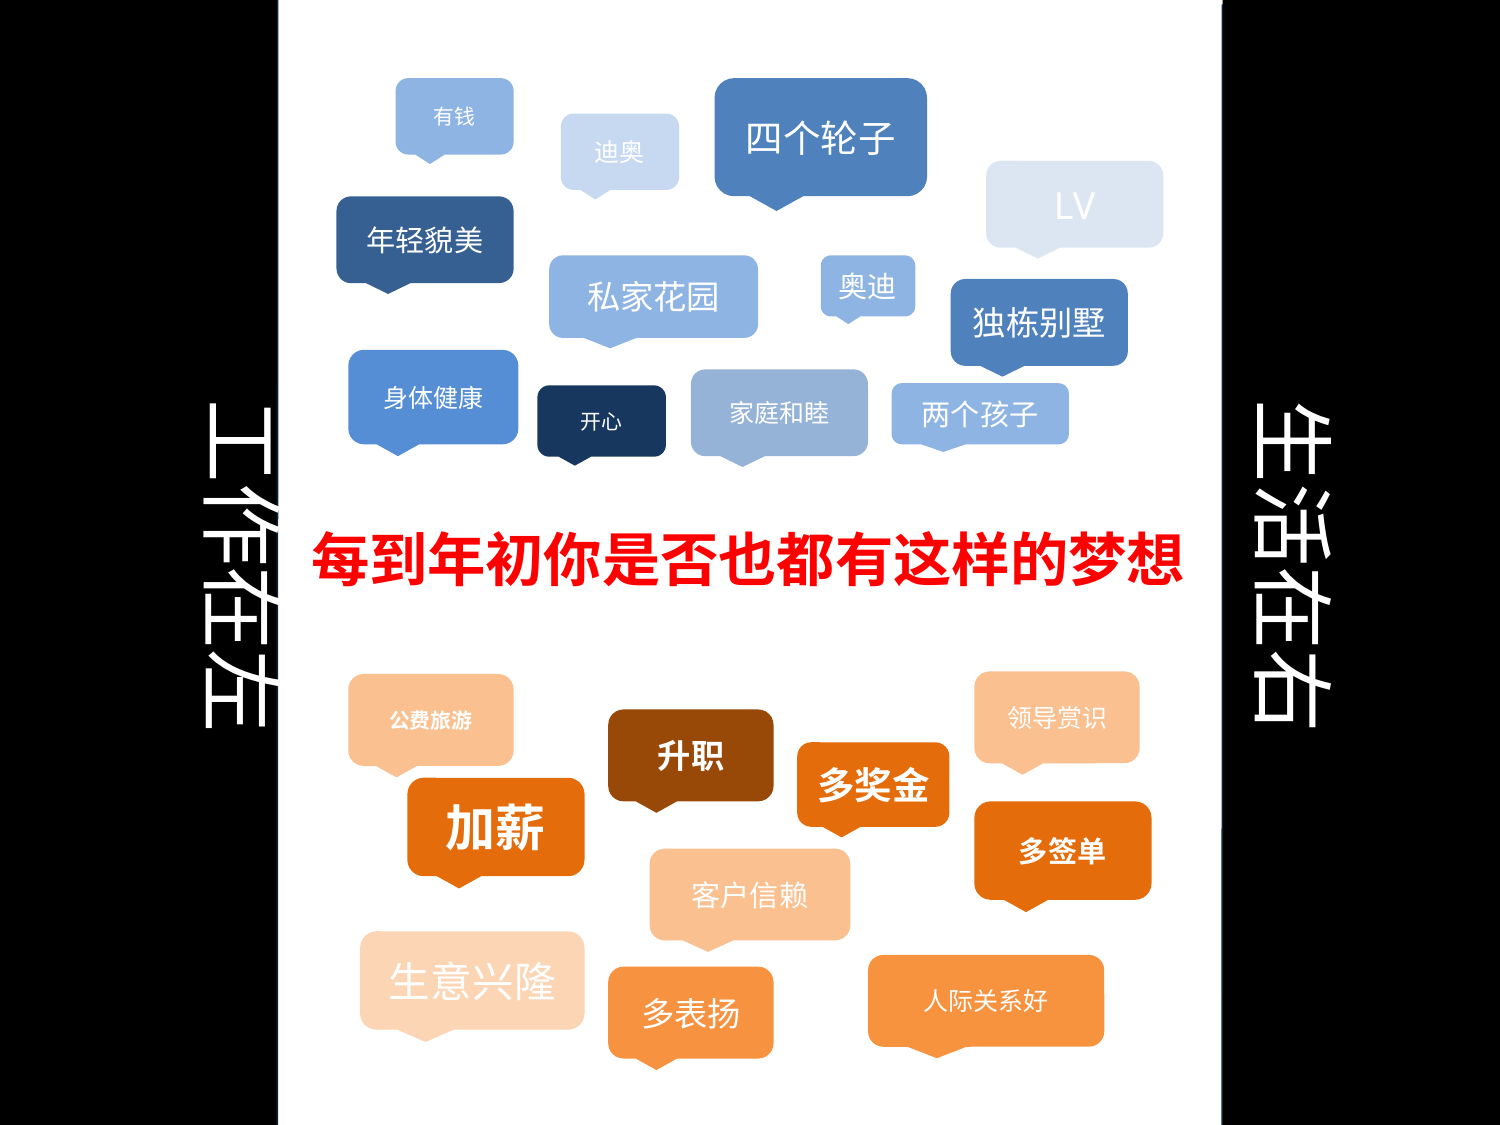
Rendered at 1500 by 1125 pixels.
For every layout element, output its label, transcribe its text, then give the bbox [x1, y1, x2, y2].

text_box 有钱 [393, 75, 516, 166]
text_box [0, 0, 276, 560]
text_box 公费旅游 [346, 671, 516, 780]
text_box 工作在左 [169, 385, 302, 560]
text_box 年轻貌美 [334, 194, 516, 296]
text_box 生意兴隆 [357, 929, 587, 1044]
text_box 多签单 [972, 799, 1154, 914]
text_box 多奖金 [795, 740, 952, 840]
text_box 迪奥 [558, 111, 682, 202]
text_box 人际关系好 [865, 952, 1107, 1061]
text_box LV [984, 158, 1166, 261]
text_box 生活在右 [1221, 575, 1353, 737]
text_box [0, 572, 276, 1125]
text_box 私家花园 [547, 253, 761, 351]
text_box [1220, 0, 1500, 565]
text_box 奥迪 [818, 253, 918, 326]
text_box 两个孩子 [889, 381, 1071, 454]
text_box 生活在右 [1221, 385, 1353, 565]
text_box 加薪 [405, 775, 587, 891]
text_box 每到年初你是否也都有这样的梦想 [296, 515, 1200, 565]
text_box [1223, 575, 1500, 1125]
text_box 工作在左 [169, 572, 302, 737]
text_box 身体健康 [346, 347, 521, 458]
text_box 多表扬 [606, 964, 776, 1072]
text_box 四个轮子 [712, 76, 930, 213]
text_box 每到年初你是否也都有这样的梦想 [296, 572, 1200, 600]
text_box 独栋别墅 [948, 276, 1130, 379]
text_box 家庭和睦 [688, 367, 871, 469]
text_box 领导赏识 [972, 669, 1142, 777]
text_box 开心 [535, 383, 669, 468]
text_box 客户信赖 [647, 846, 853, 954]
text_box 升职 [606, 707, 776, 815]
